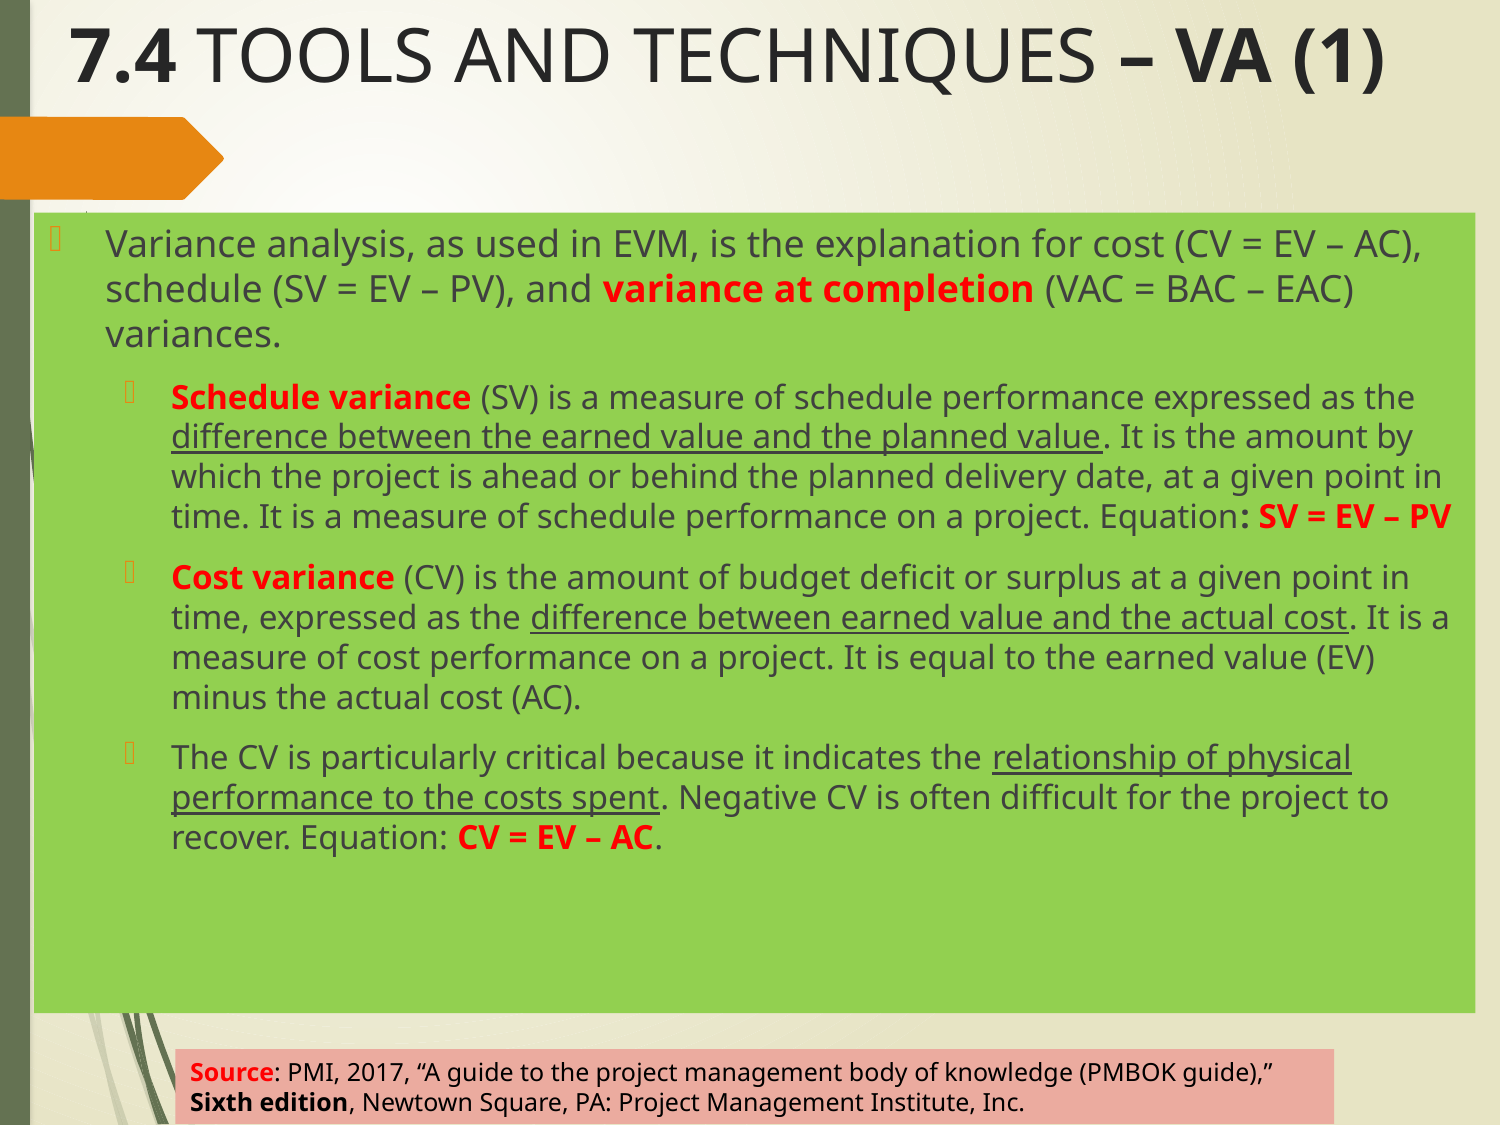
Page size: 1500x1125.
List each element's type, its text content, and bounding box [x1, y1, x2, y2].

title 7.4 TOOLS AND TECHNIQUES – VA (1) [54, 0, 1500, 110]
list Variance analysis, as used in EVM, is the explanation for cost (CV = EV – AC), schedule (SV = EV – PV), and variance at completion (VAC = BAC – EAC) variances. Schedule variance (SV) is a measure of schedule performance expressed as the difference between the earned value and the planned value. It is the amount by which the project is ahead or behind the planned delivery date, at a given point in time. It is a measure of schedule performance on a project. Equation: SV = EV – PV Cost variance (CV) is the amount of budget deficit or surplus at a given point in time, expressed as the difference between earned value and the actual cost. It is a measure of cost performance on a project. It is equal to the earned value (EV) minus the actual cost (AC). The CV is particularly critical because it indicates the relationship of physical performance to the costs spent. Negative CV is often difficult for the project to recover. Equation: CV = EV – AC. [34, 212, 1476, 1014]
text_box Source: PMI, 2017, “A guide to the project management body of knowledge (PMBOK guide),” Sixth edition, Newtown Square, PA: Project Management Institute, Inc. [175, 1049, 1335, 1124]
